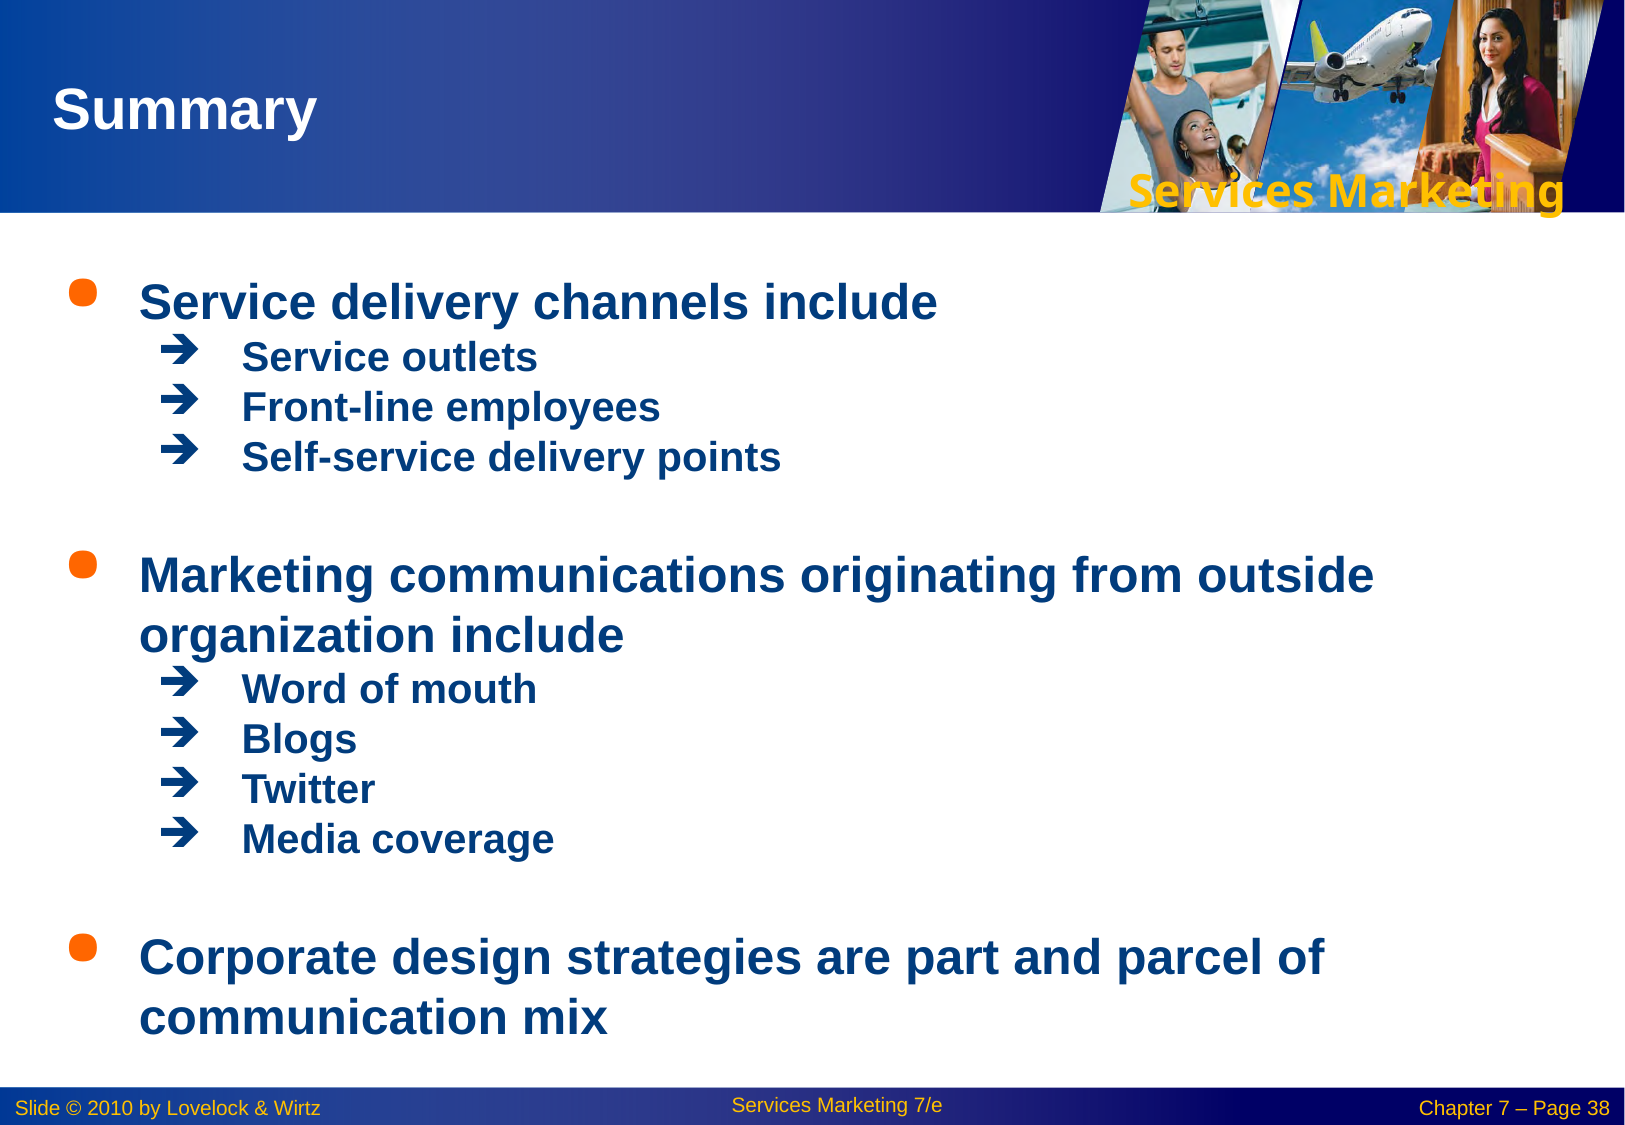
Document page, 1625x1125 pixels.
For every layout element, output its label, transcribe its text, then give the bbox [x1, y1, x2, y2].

picture [1162, 186, 1172, 192]
picture [1546, 187, 1556, 202]
title Summary [36, 37, 1088, 176]
list Service delivery channels include Service outlets Front-line employees Self-service delivery points Marketing communications originating from outside organization include Word of mouth Blogs Twitter Media coverage Corporate design strategies are part and parcel of communication mix [49, 261, 1588, 1051]
picture [1100, 0, 1604, 213]
